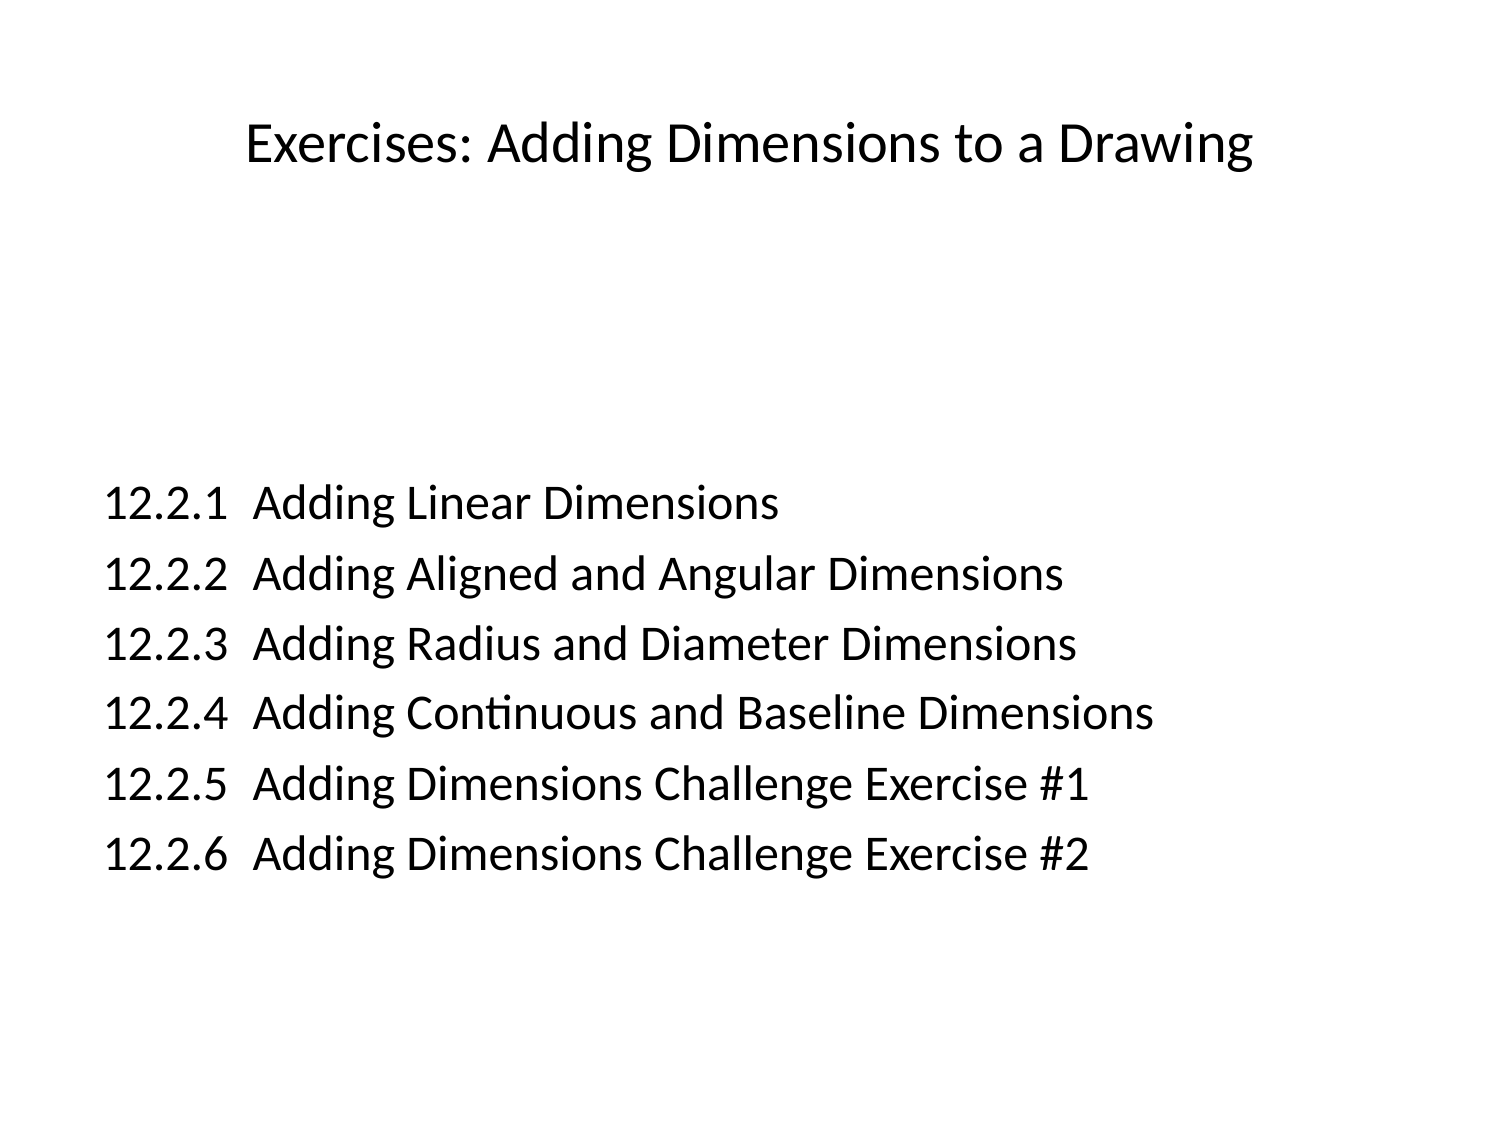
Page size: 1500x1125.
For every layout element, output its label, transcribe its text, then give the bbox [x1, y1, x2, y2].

list 12.2.1 Adding Linear Dimensions 12.2.2 Adding Aligned and Angular Dimensions 12.2.3 Adding Radius and Diameter Dimensions 12.2.4 Adding Continuous and Baseline Dimensions 12.2.5 Adding Dimensions Challenge Exercise #1 12.2.6 Adding Dimensions Challenge Exercise #2 [87, 462, 1388, 1025]
title Exercises: Adding Dimensions to a Drawing [75, 45, 1425, 233]
